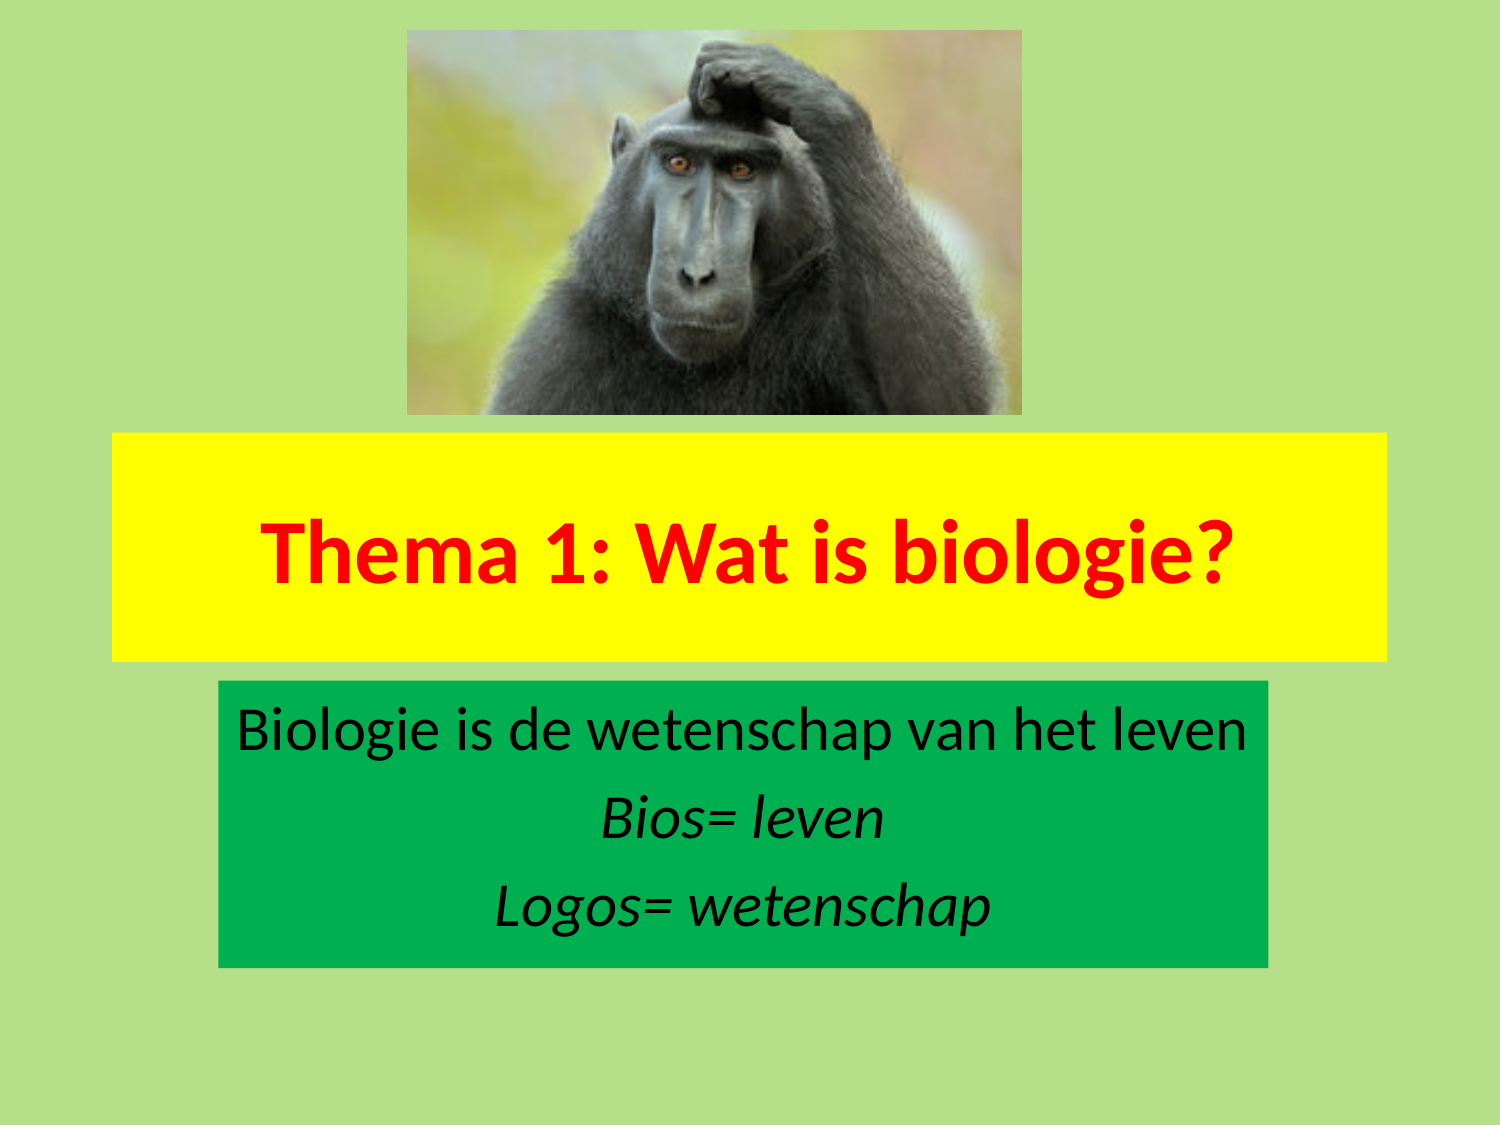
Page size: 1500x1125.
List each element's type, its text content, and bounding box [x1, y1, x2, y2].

subtitle Biologie is de wetenschap van het leven Bios= leven Logos= wetenschap [218, 680, 1269, 969]
picture [407, 30, 1022, 416]
title Thema 1: Wat is biologie? [112, 432, 1388, 662]
